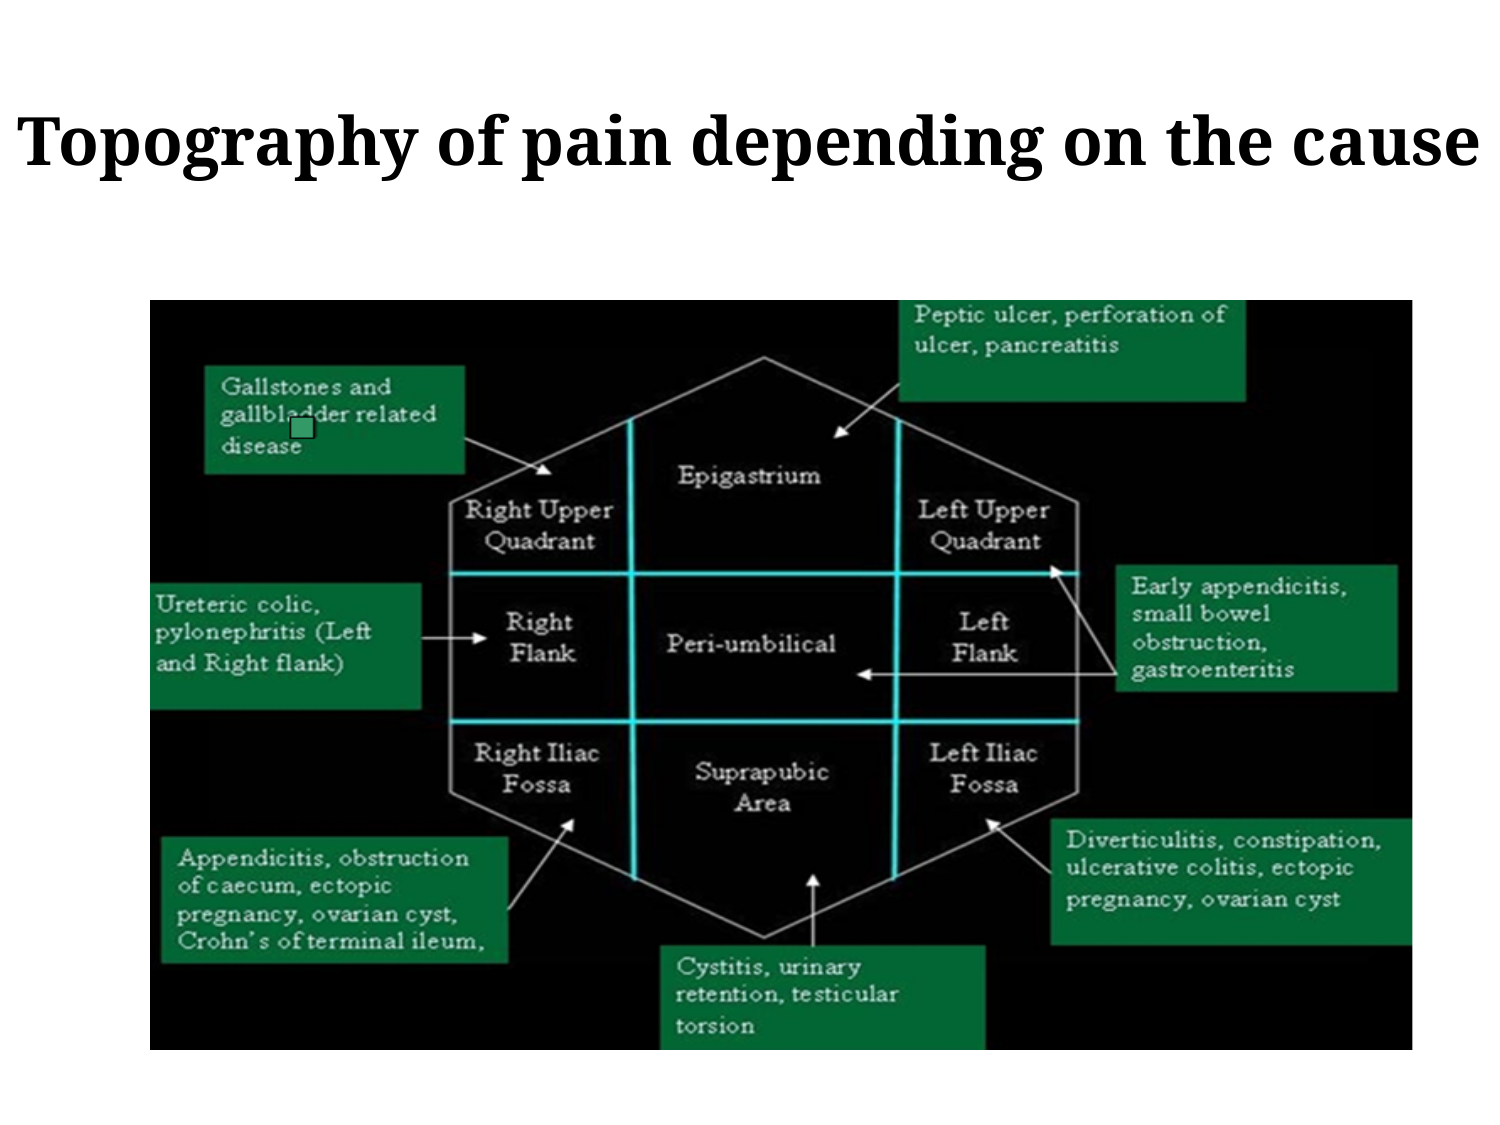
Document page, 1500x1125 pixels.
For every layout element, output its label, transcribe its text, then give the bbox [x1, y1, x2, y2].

title Topography of pain depending on the cause [0, 45, 1500, 233]
picture [149, 299, 1413, 1051]
